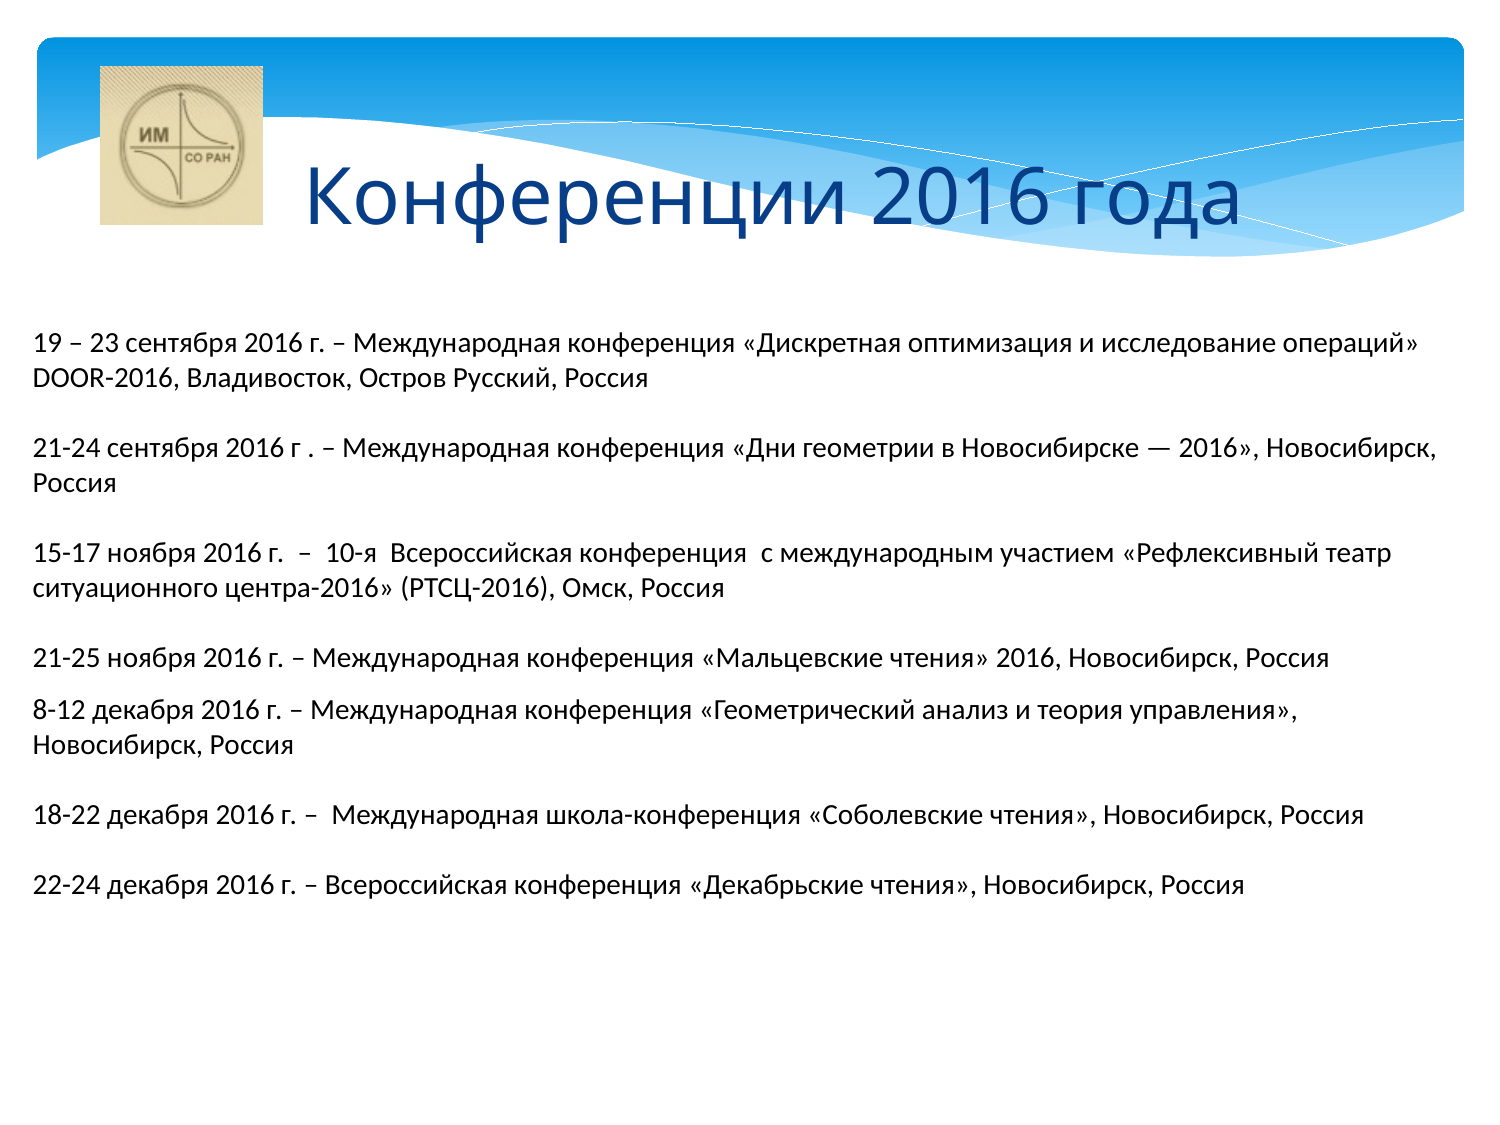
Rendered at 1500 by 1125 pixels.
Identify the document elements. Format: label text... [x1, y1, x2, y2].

picture [99, 67, 263, 225]
text_box Конференции 2016 года [289, 42, 1431, 243]
text_box 19 – 23 сентября 2016 г. – Международная конференция «Дискретная оптимизация и исследование операций» DOOR-2016, Владивосток, Остров Русский, Россия 21-24 сентября 2016 г . – Международная конференция «Дни геометрии в Новосибирске — 2016», Новосибирск, Россия 15-17 ноября 2016 г. – 10-я Всероссийская конференция с международным участием «Рефлексивный театр ситуационного центра-2016» (РТСЦ-2016), Омск, Россия 21-25 ноября 2016 г. – Международная конференция «Мальцевские чтения» 2016, Новосибирск, Россия 8-12 декабря 2016 г. – Международная конференция «Геометрический анализ и теория управления», Новосибирск, Россия 18-22 декабря 2016 г. – Международная школа-конференция «Соболевские чтения», Новосибирск, Россия 22-24 декабря 2016 г. – Всероссийская конференция «Декабрьские чтения», Новосибирск, Россия [17, 315, 1459, 993]
